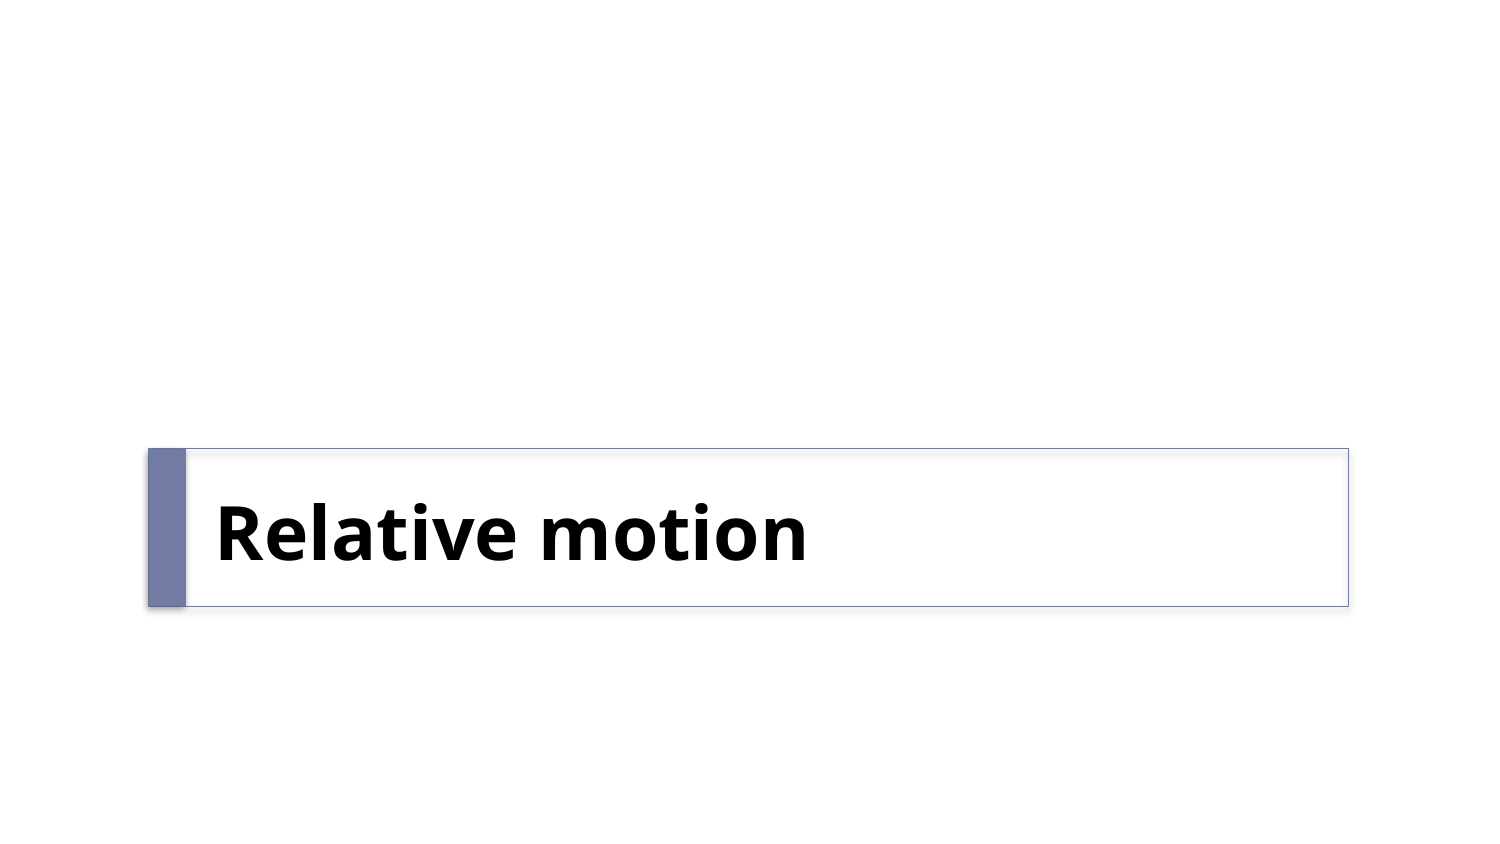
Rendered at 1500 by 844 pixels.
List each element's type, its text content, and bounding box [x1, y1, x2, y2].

title Relative motion [200, 478, 1325, 600]
